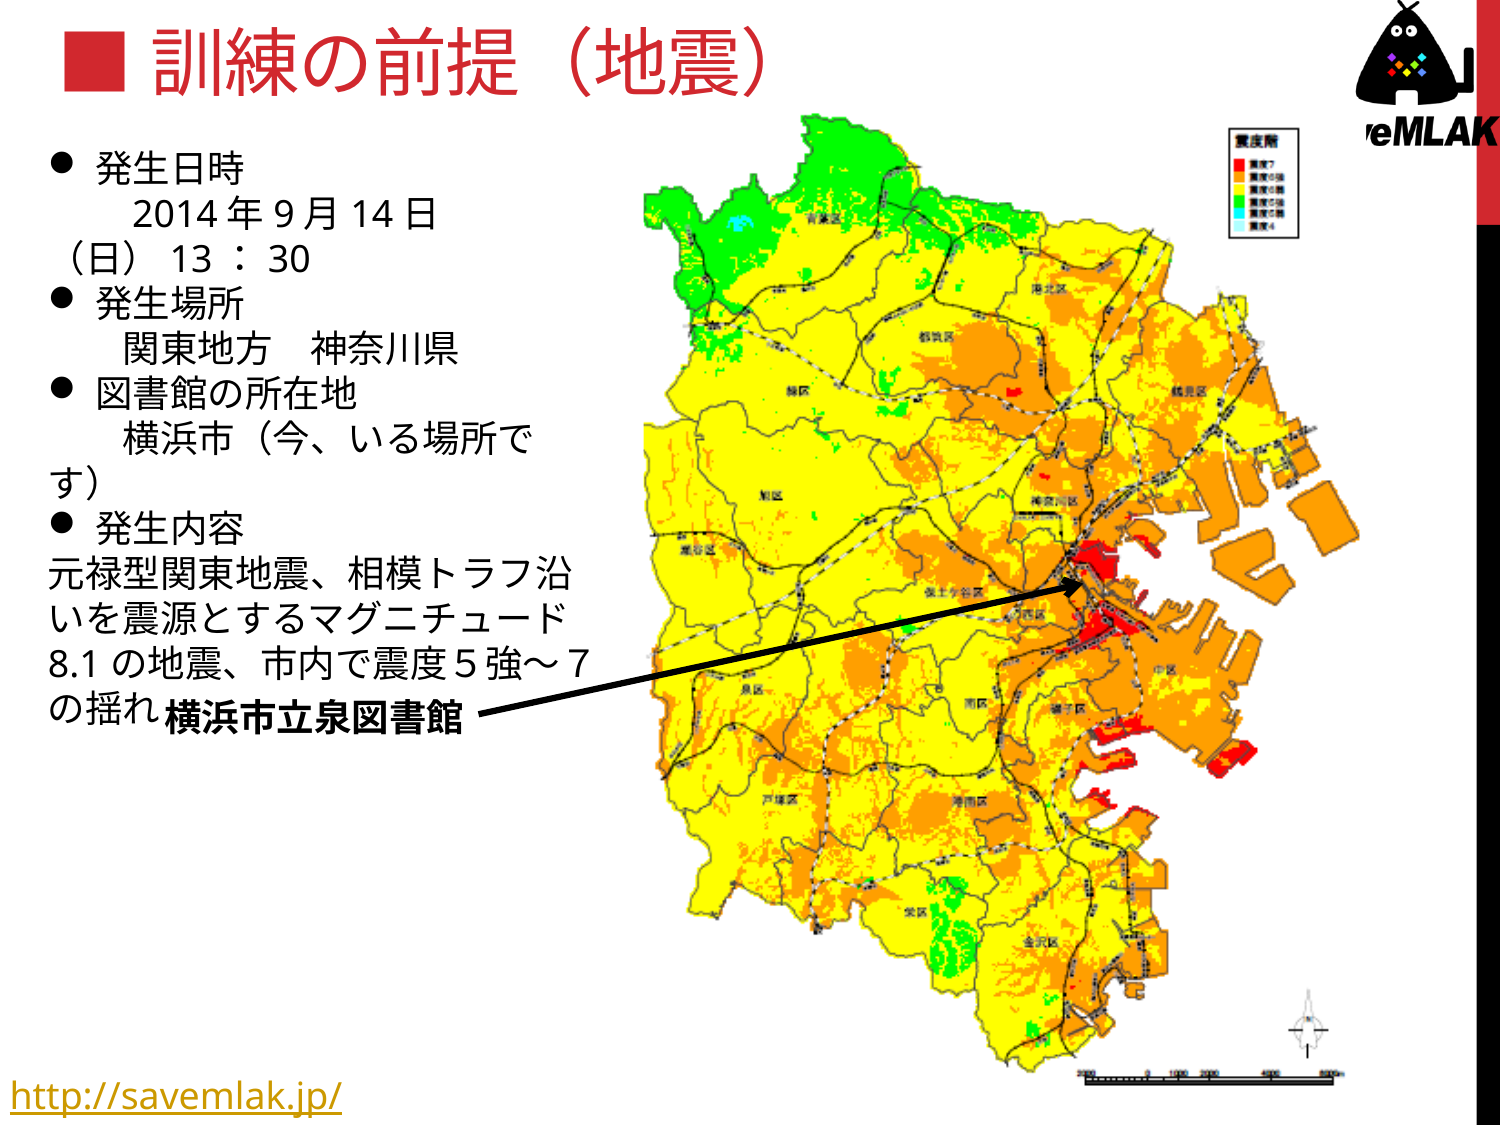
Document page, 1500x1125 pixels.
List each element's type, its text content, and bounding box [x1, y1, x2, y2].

picture [643, 0, 1500, 1096]
title ■訓練の前提（地震） [42, 40, 1281, 114]
text_box http://savemlak.jp/ [0, 1064, 358, 1125]
text_box 発生日時 2014年9月14日（日）13：30 発生場所 関東地方 神奈川県 図書館の所在地 横浜市（今、いる場所です） 発生内容 元禄型関東地震、相模トラフ沿いを震源とするマグニチュード8.1の地震、市内で震度５強～７の揺れ [33, 137, 615, 738]
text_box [478, 583, 1084, 715]
text_box 横浜市立泉図書館 [100, 692, 529, 755]
